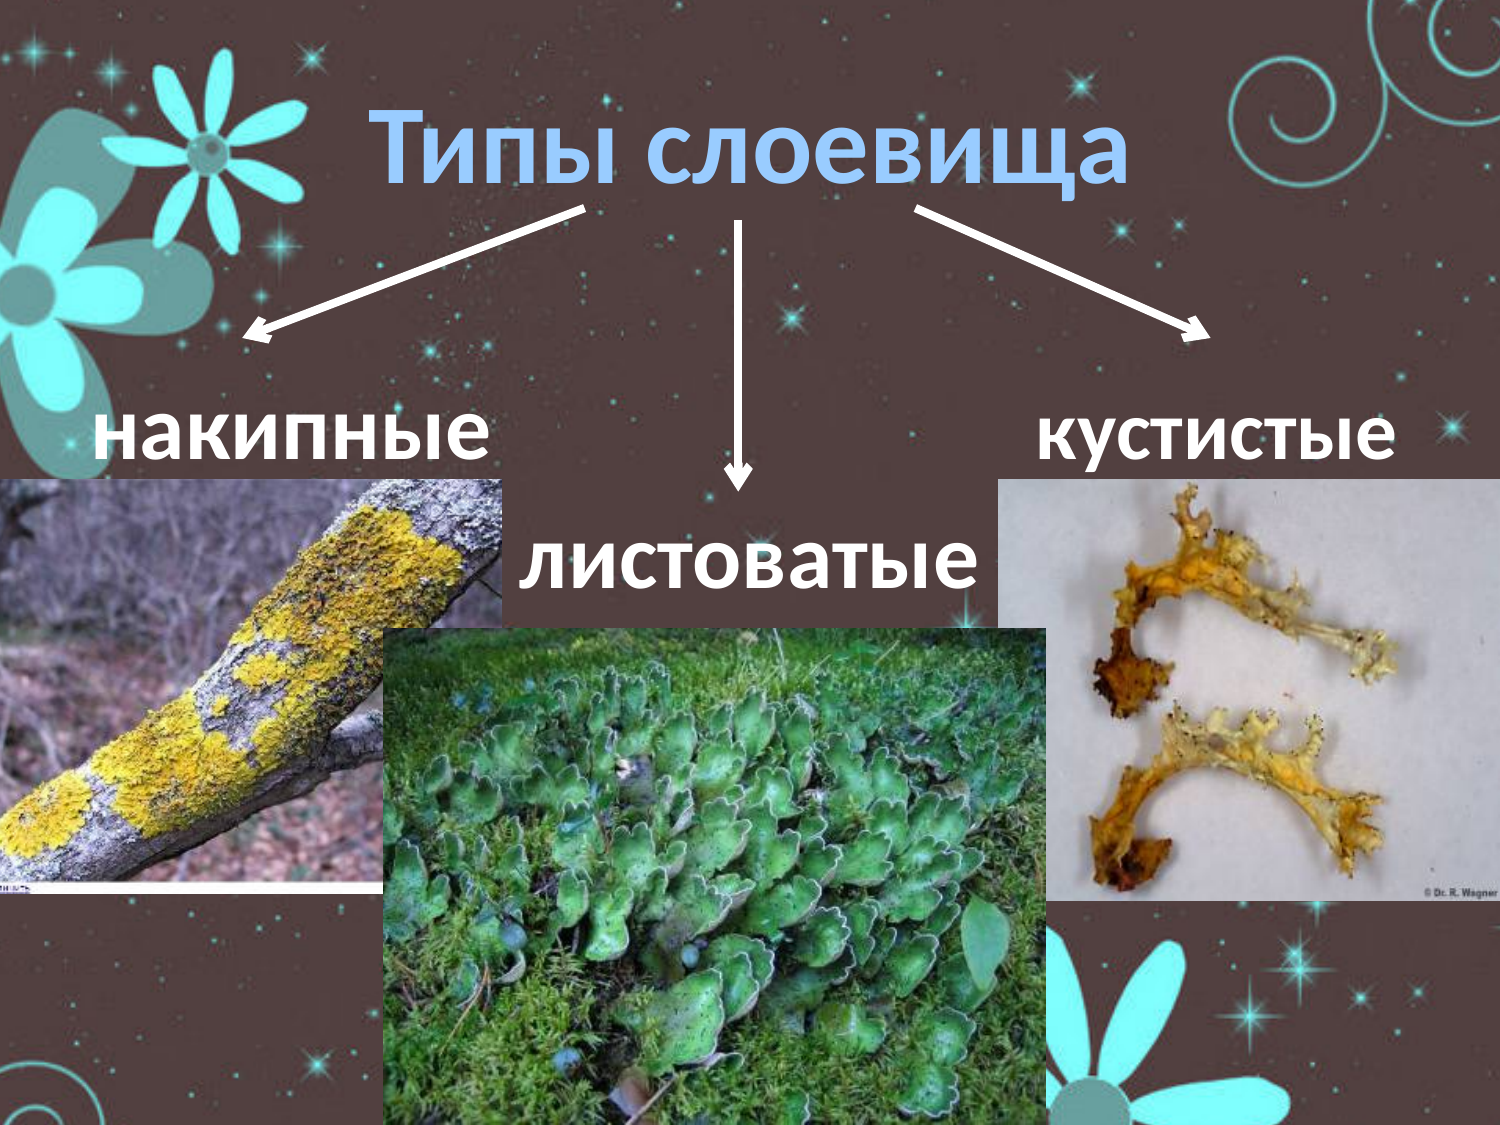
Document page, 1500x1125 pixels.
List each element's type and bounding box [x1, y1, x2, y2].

picture [0, 0, 1500, 1125]
text_box [915, 207, 1211, 339]
text_box [241, 207, 585, 339]
